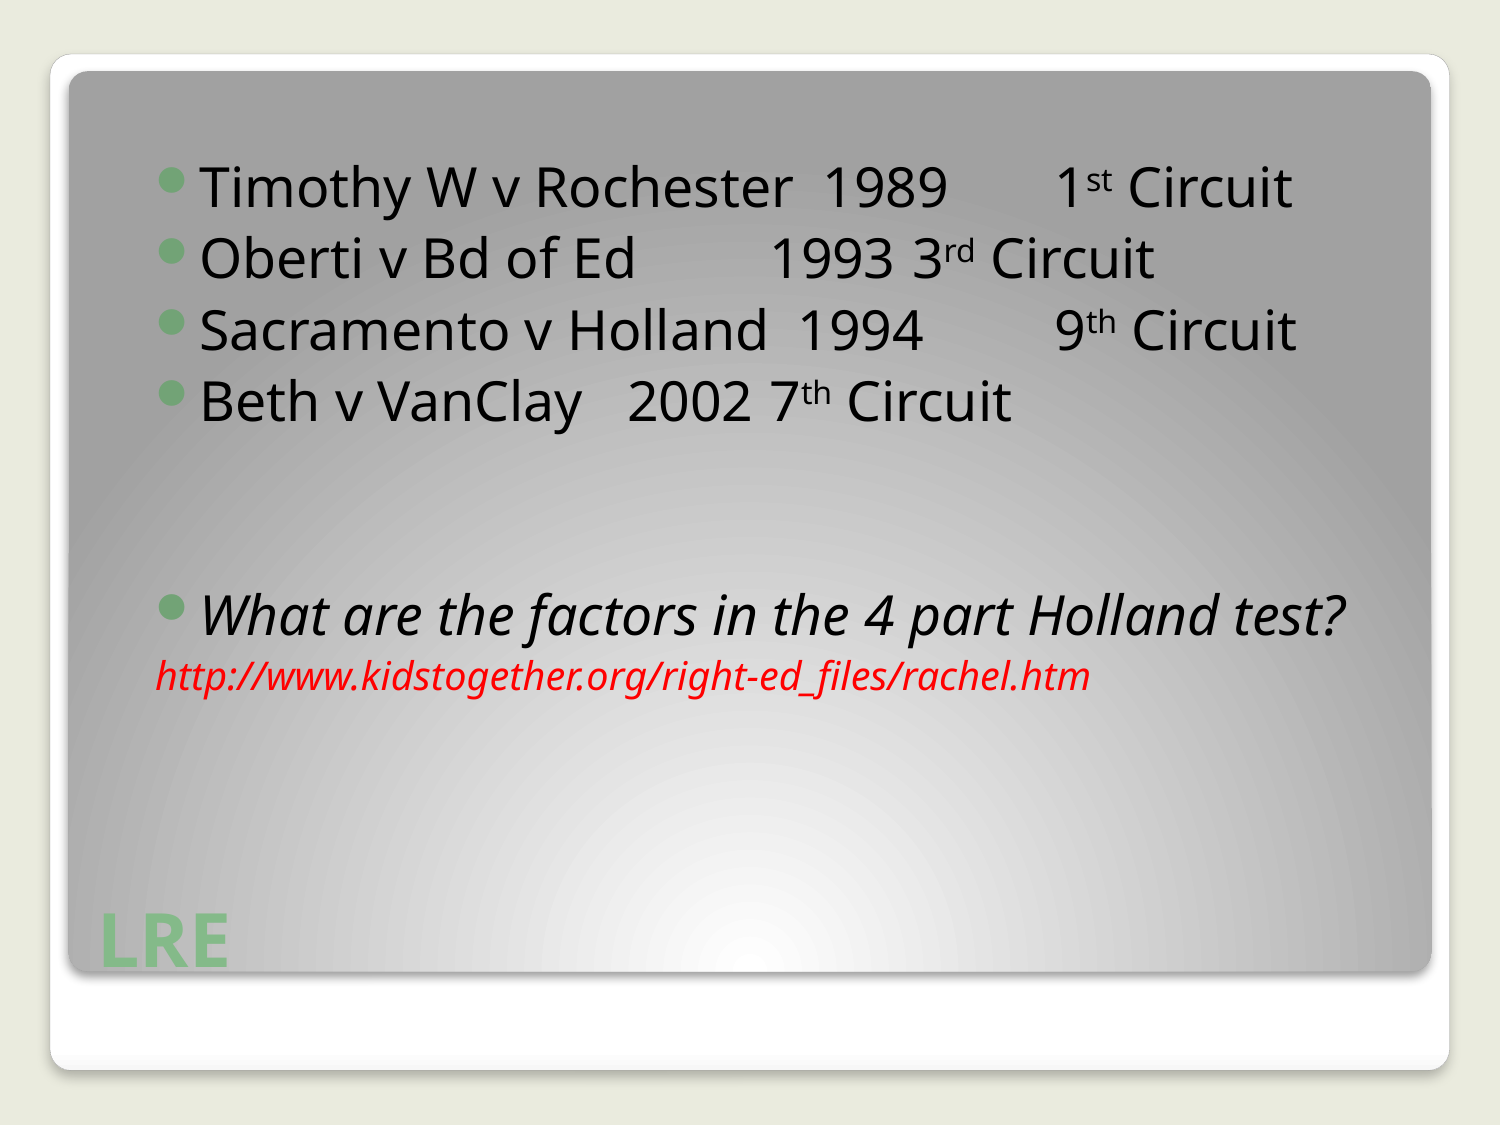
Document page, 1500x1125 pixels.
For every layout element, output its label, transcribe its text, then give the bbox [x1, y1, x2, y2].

title LRE [82, 817, 1425, 990]
list Timothy W v Rochester 1989 1st Circuit Oberti v Bd of Ed 1993 3rd Circuit Sacramento v Holland 1994 9th Circuit Beth v VanClay 2002 7th Circuit What are the factors in the 4 part Holland test? http://www.kidstogether.org/right-ed_files/rachel.htm [125, 137, 1375, 813]
